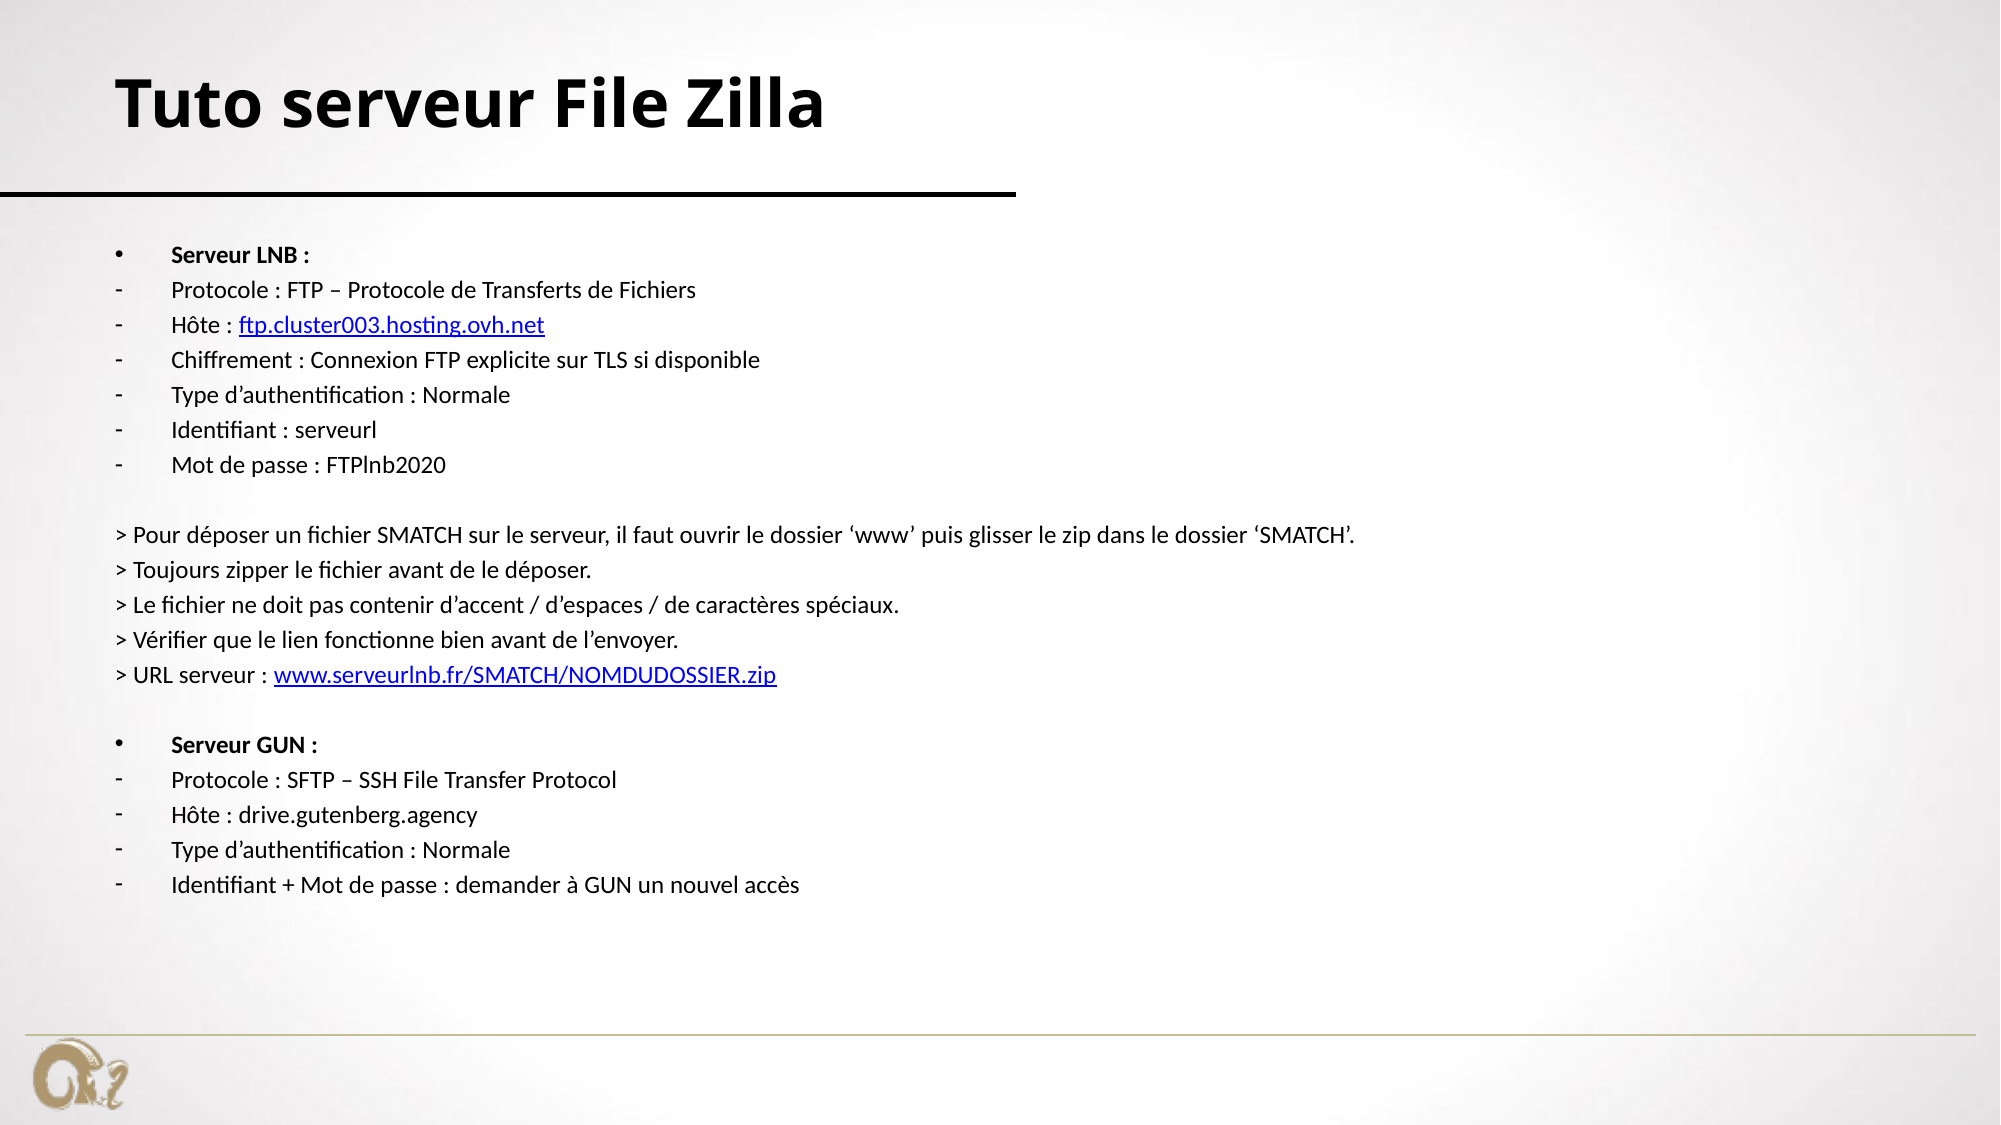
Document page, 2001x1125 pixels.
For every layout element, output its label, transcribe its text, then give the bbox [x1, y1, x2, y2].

list Serveur LNB : Protocole : FTP – Protocole de Transferts de Fichiers Hôte : ftp.cluster003.hosting.ovh.net Chiffrement : Connexion FTP explicite sur TLS si disponible Type d’authentification : Normale Identifiant : serveurl Mot de passe : FTPlnb2020 > Pour déposer un fichier SMATCH sur le serveur, il faut ouvrir le dossier ‘www’ puis glisser le zip dans le dossier ‘SMATCH’. > Toujours zipper le fichier avant de le déposer. > Le fichier ne doit pas contenir d’accent / d’espaces / de caractères spéciaux. > Vérifier que le lien fonctionne bien avant de l’envoyer. > URL serveur : www.serveurlnb.fr/SMATCH/NOMDUDOSSIER.zip Serveur GUN : Protocole : SFTP – SSH File Transfer Protocol Hôte : drive.gutenberg.agency Type d’authentification : Normale Identifiant + Mot de passe : demander à GUN un nouvel accès [99, 196, 1680, 1012]
picture [0, 0, 2000, 1125]
title Tuto serveur File Zilla [99, 7, 1900, 195]
